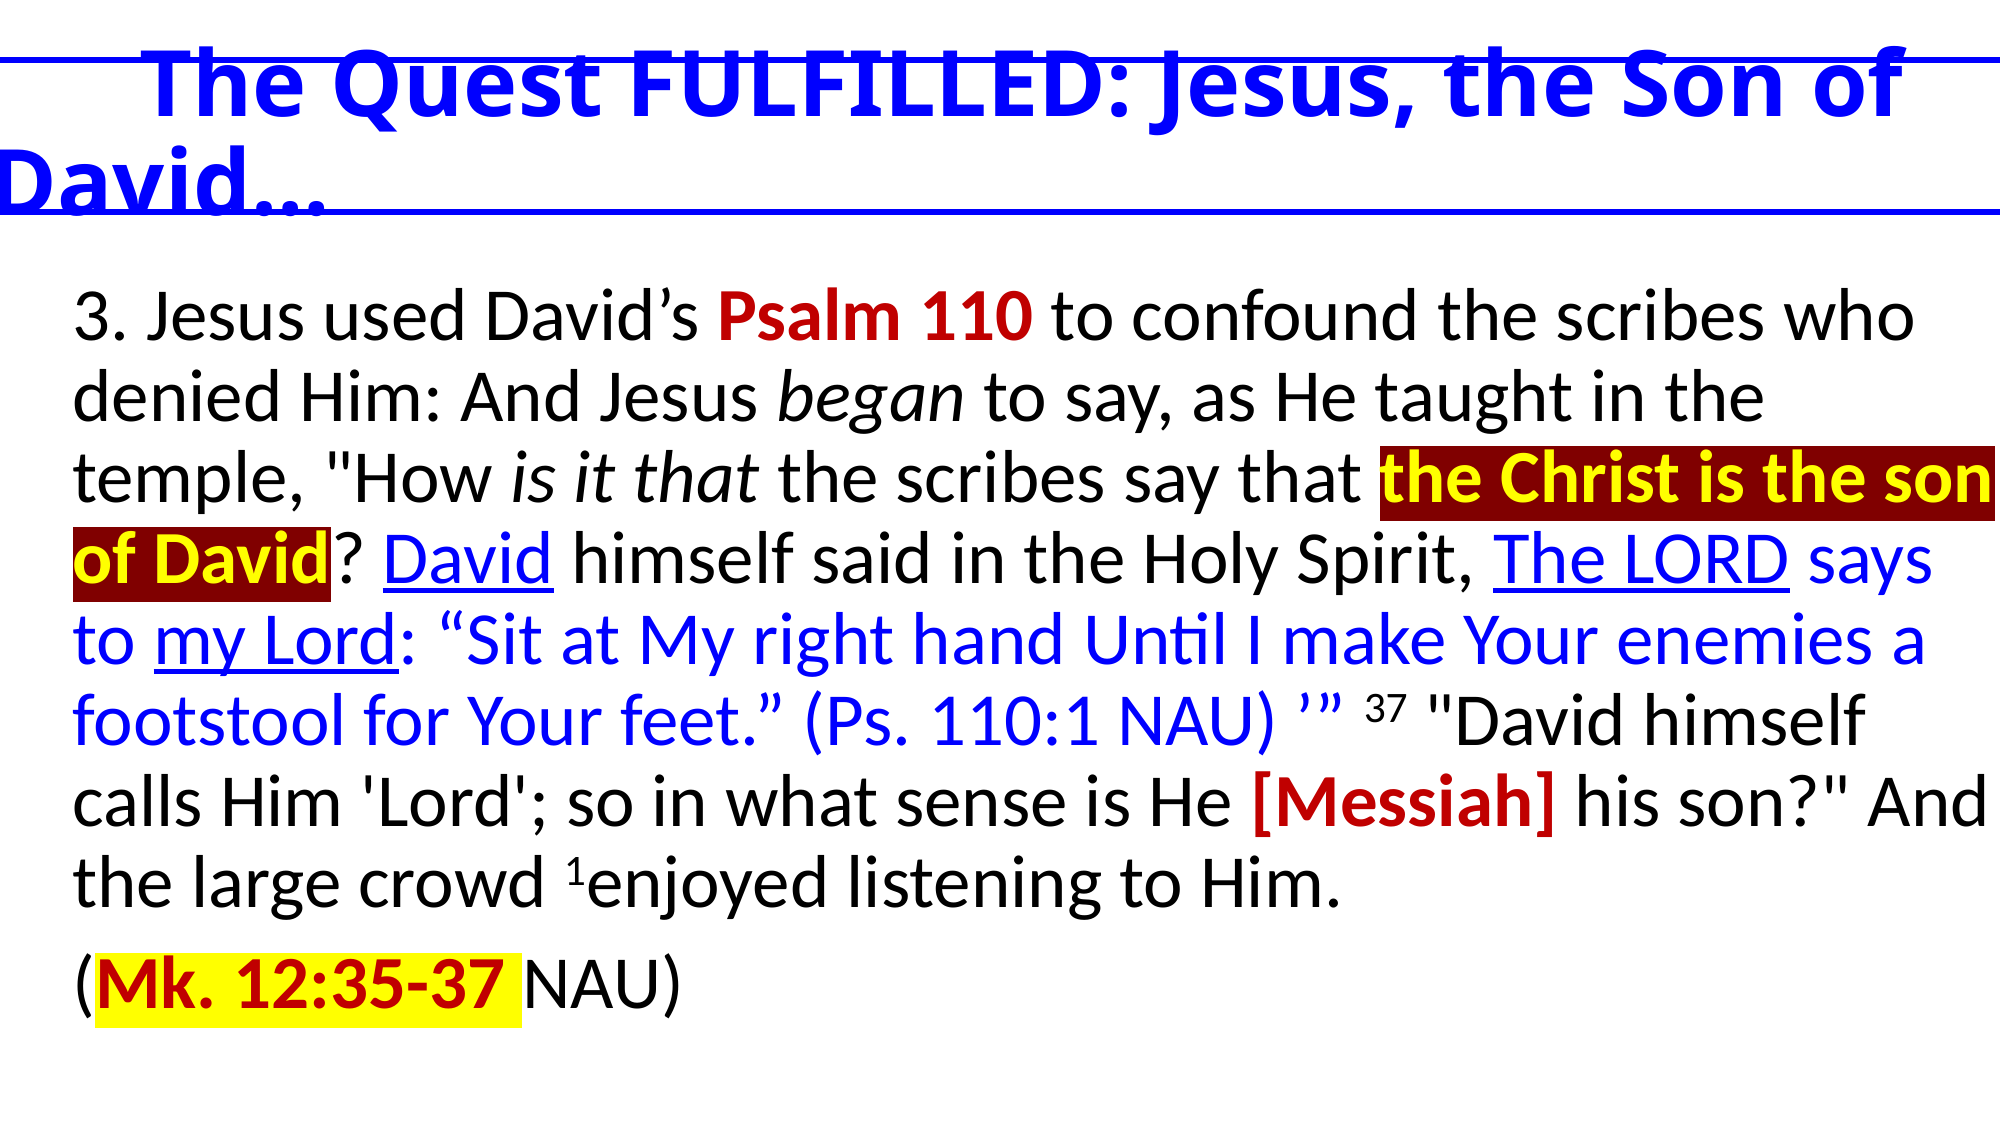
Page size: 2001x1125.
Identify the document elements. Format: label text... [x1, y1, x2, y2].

list 3. Jesus used David’s Psalm 110 to confound the scribes who denied Him: And Jesus began to say, as He taught in the temple, "How is it that the scribes say that the Christ is the son of David? David himself said in the Holy Spirit, The LORD says to my Lord: “Sit at My right hand Until I make Your enemies a footstool for Your feet.” (Ps. 110:1 NAU) ’” 37 "David himself calls Him 'Lord'; so in what sense is He [Messiah] his son?" And the large crowd 1enjoyed listening to Him. (Mk. 12:35-37 NAU) [57, 268, 2000, 1044]
title The Quest FULFILLED: Jesus, the Son of David… [0, 59, 2000, 213]
